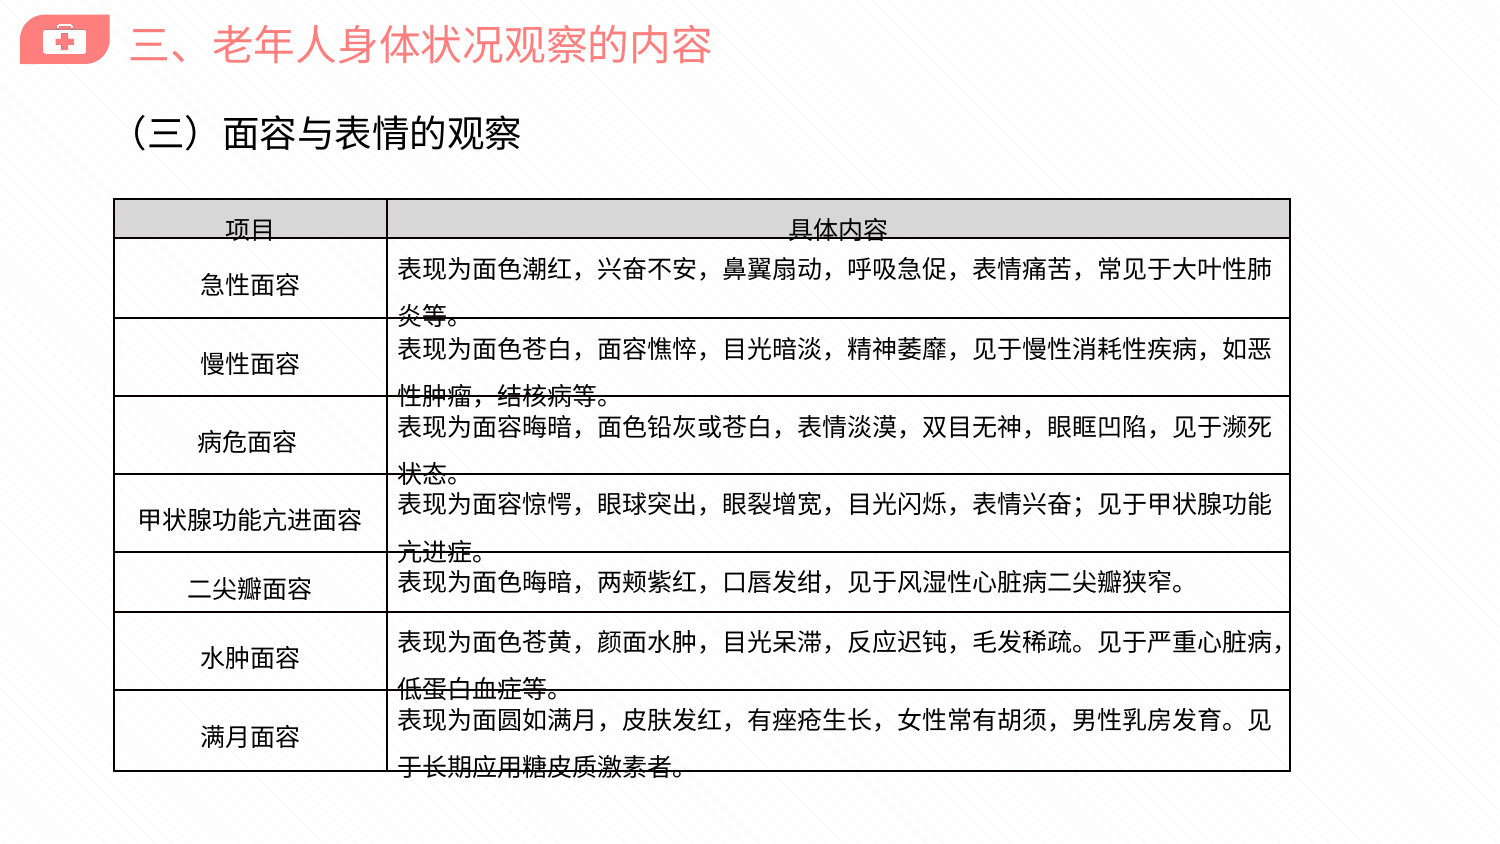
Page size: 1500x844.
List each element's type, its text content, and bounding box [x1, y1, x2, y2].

table_cell 急性面容 [115, 239, 386, 317]
table_cell 表现为面容惊愕，眼球突出，眼裂增宽，目光闪烁，表情兴奋；见于甲状腺功能亢进症。 [388, 475, 1289, 551]
table_cell 病危面容 [115, 397, 386, 473]
table_header 具体内容 [388, 200, 1289, 237]
table_cell 水肿面容 [115, 613, 386, 689]
table_cell 表现为面色苍白，面容憔悴，目光暗淡，精神萎靡，见于慢性消耗性疾病，如恶性肿瘤，结核病等。 [388, 319, 1289, 395]
table_cell 表现为面容晦暗，面色铅灰或苍白，表情淡漠，双目无神，眼眶凹陷，见于濒死状态。 [388, 397, 1289, 473]
table_cell 表现为面色晦暗，两颊紫红，口唇发绀，见于风湿性心脏病二尖瓣狭窄。 [388, 553, 1289, 611]
table_cell 表现为面色苍黄，颜面水肿，目光呆滞，反应迟钝，毛发稀疏。见于严重心脏病，低蛋白血症等。 [388, 613, 1289, 689]
text_box （三）面容与表情的观察 [9, 102, 1266, 208]
table_cell 甲状腺功能亢进面容 [115, 475, 386, 551]
table_cell 二尖瓣面容 [115, 553, 386, 611]
table_cell 表现为面色潮红，兴奋不安，鼻翼扇动，呼吸急促，表情痛苦，常见于大叶性肺炎等。 [388, 239, 1289, 317]
table_cell 表现为面圆如满月，皮肤发红，有痤疮生长，女性常有胡须，男性乳房发育。见于长期应用糖皮质激素者。 [388, 691, 1289, 770]
table_header 项目 [115, 200, 386, 237]
table_cell 满月面容 [115, 691, 386, 770]
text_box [19, 11, 863, 78]
table_cell 慢性面容 [115, 319, 386, 395]
